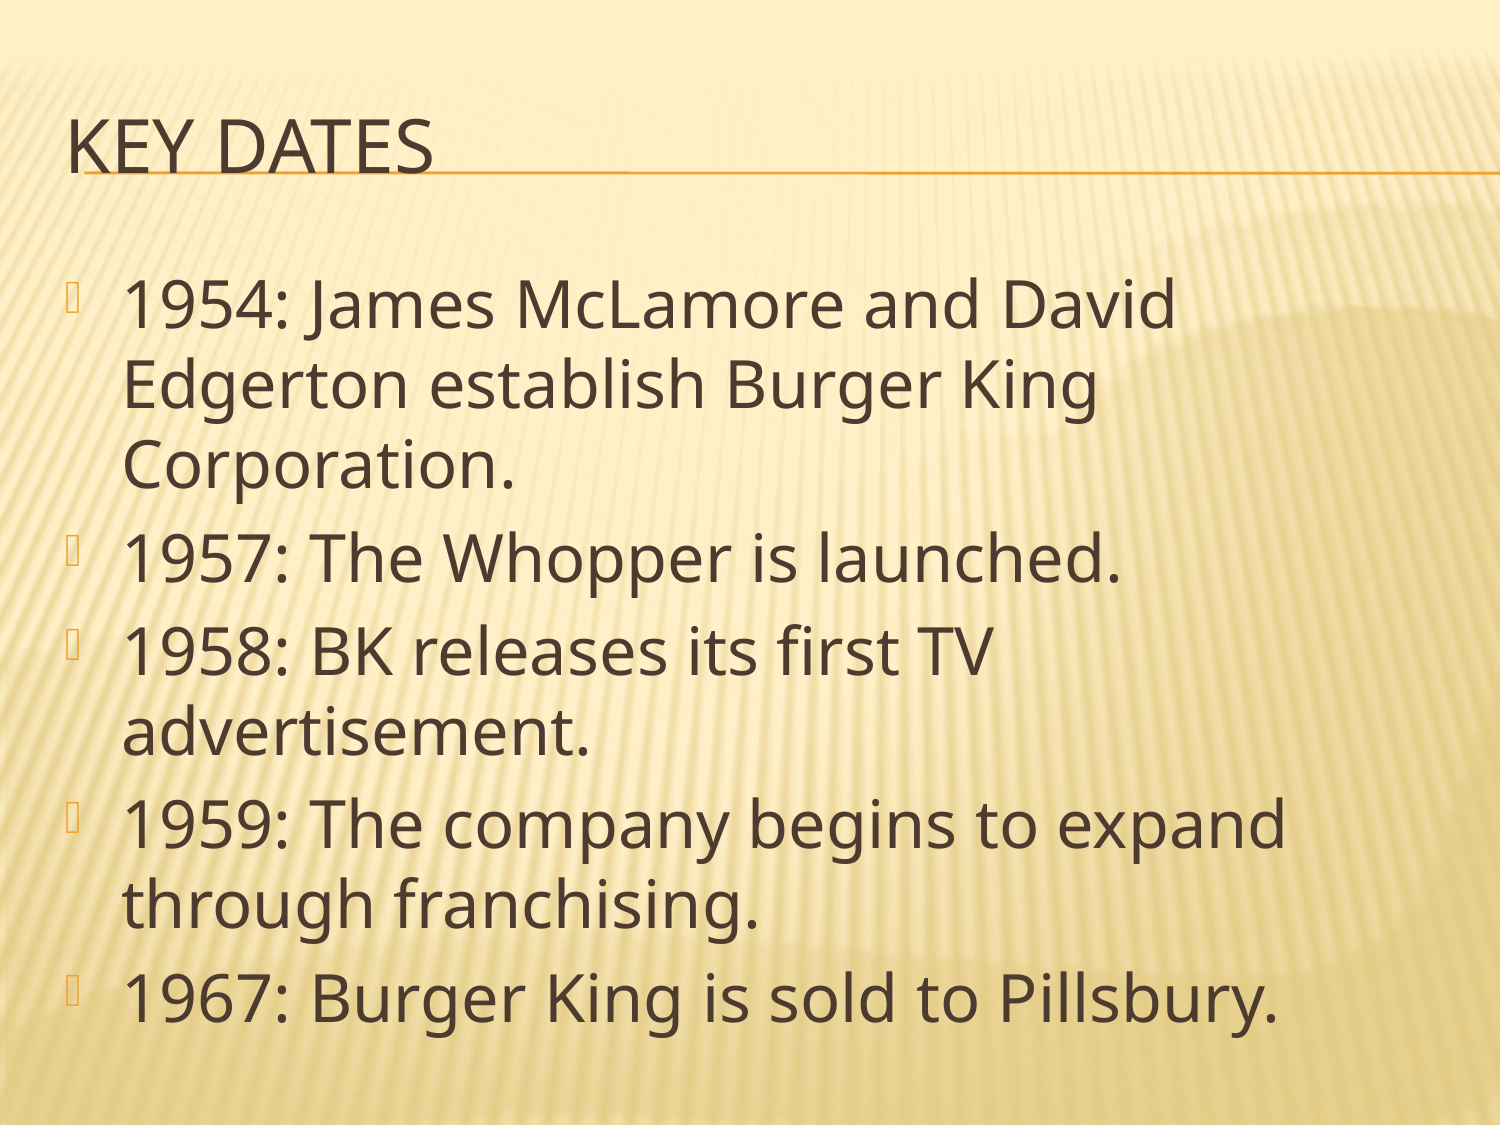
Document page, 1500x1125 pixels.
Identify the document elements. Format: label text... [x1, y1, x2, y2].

title Key dates [50, 75, 1475, 213]
list 1954: James McLamore and David Edgerton establish Burger King Corporation. 1957: The Whopper is launched. 1958: BK releases its first TV advertisement. 1959: The company begins to expand through franchising. 1967: Burger King is sold to Pillsbury. [50, 254, 1475, 998]
